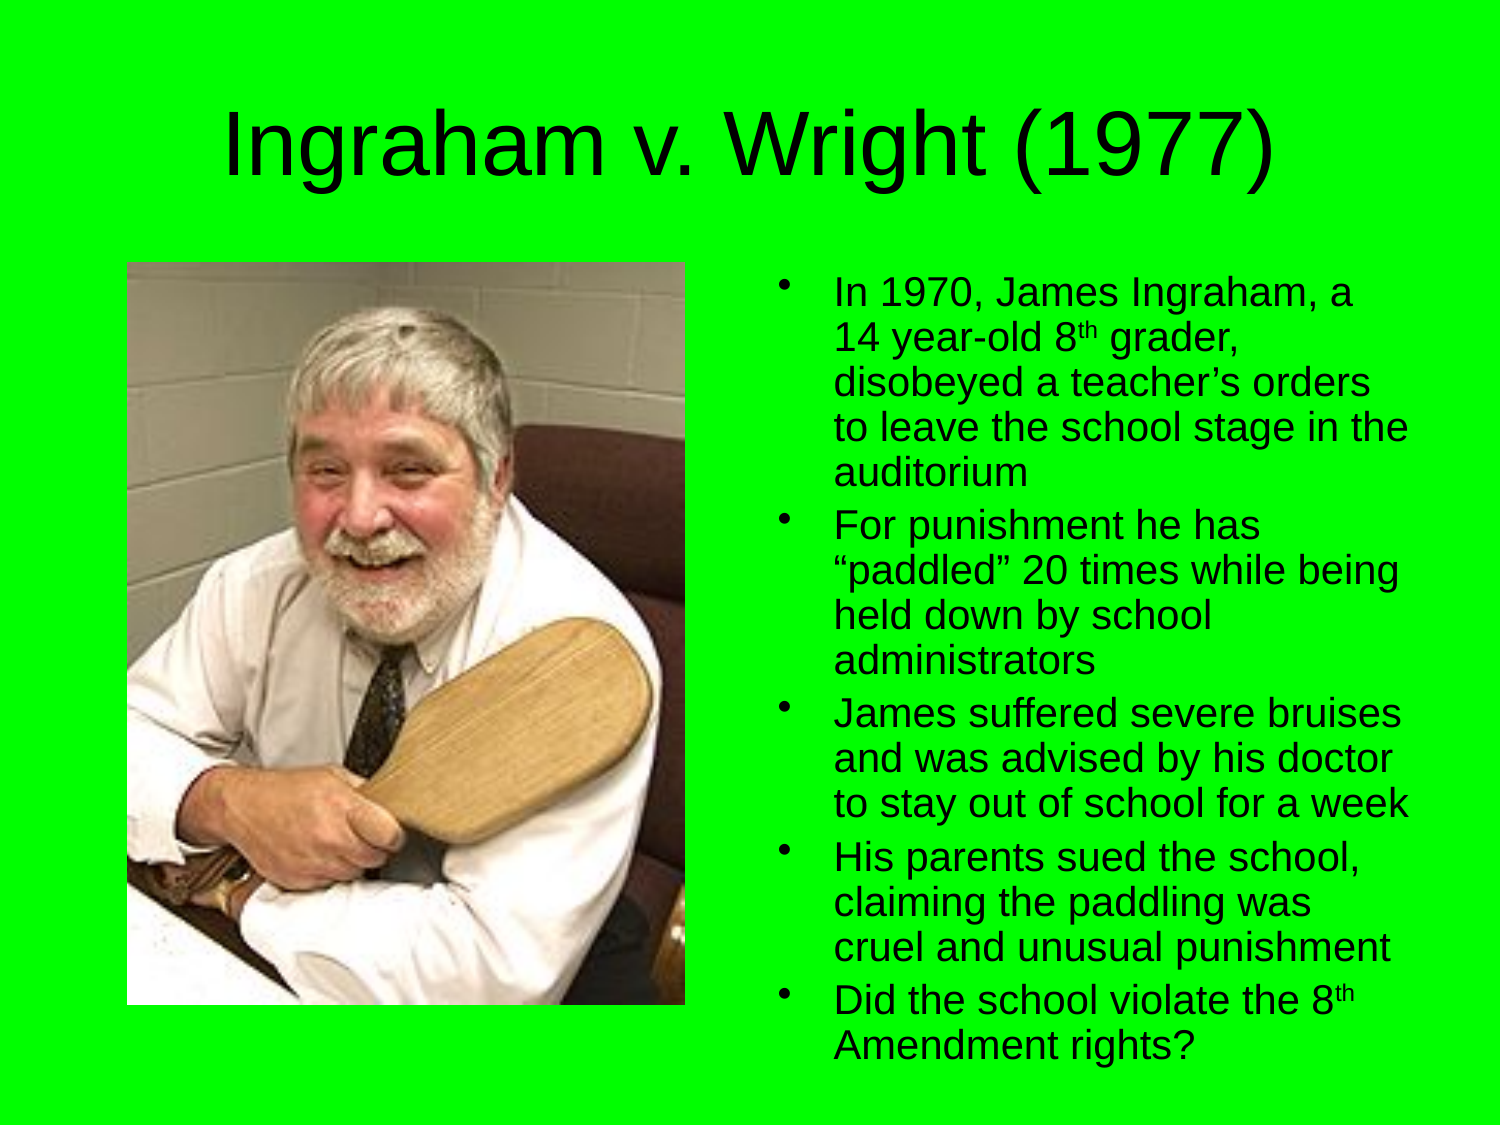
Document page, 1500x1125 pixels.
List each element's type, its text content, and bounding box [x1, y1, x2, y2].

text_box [127, 262, 685, 1006]
title Ingraham v. Wright (1977) [75, 45, 1425, 233]
list In 1970, James Ingraham, a 14 year-old 8th grader, disobeyed a teacher’s orders to leave the school stage in the auditorium For punishment he has “paddled” 20 times while being held down by school administrators James suffered severe bruises and was advised by his doctor to stay out of school for a week His parents sued the school, claiming the paddling was cruel and unusual punishment Did the school violate the 8th Amendment rights? [762, 262, 1425, 1088]
